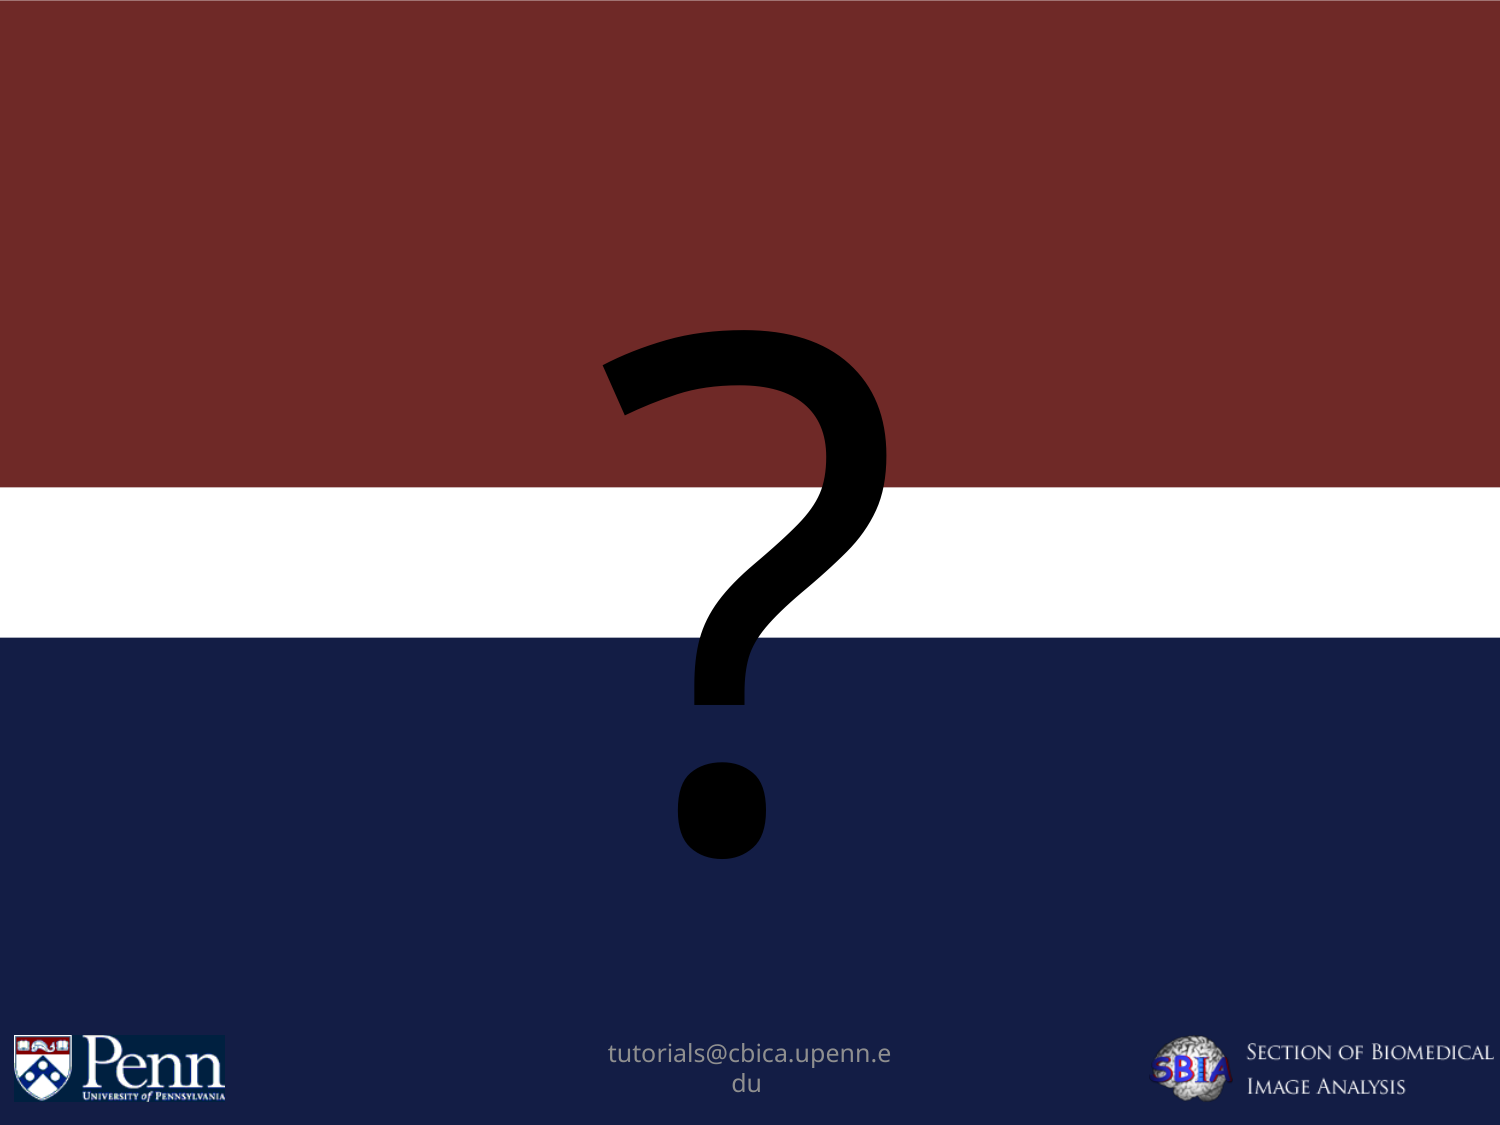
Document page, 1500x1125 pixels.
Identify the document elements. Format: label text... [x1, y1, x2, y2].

picture [14, 1035, 225, 1102]
picture [1149, 1034, 1494, 1103]
text_box ? [74, 187, 1425, 938]
footer tutorials@cbica.upenn.edu [587, 1037, 913, 1098]
